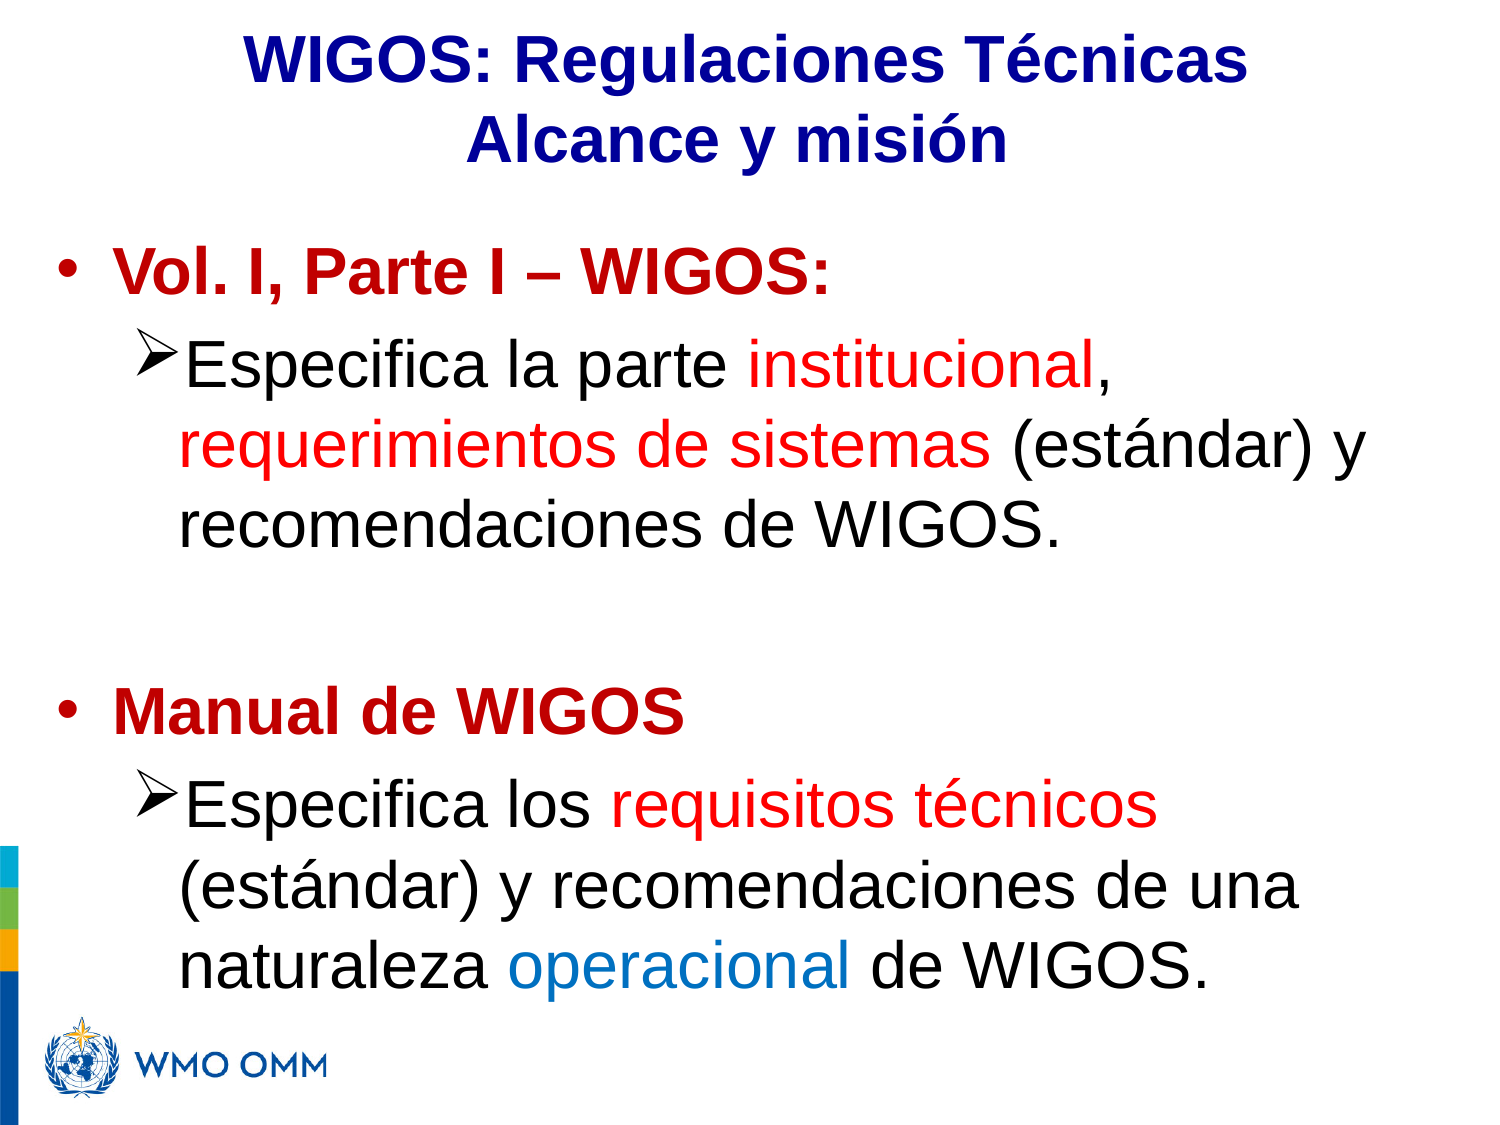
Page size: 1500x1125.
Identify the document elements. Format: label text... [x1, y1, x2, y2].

title WIGOS: Regulaciones Técnicas Alcance y misión [11, 30, 1483, 161]
picture [0, 845, 327, 1125]
list Vol. I, Parte I – WIGOS: Especifica la parte institucional, requerimientos de sistemas (estándar) y recomendaciones de WIGOS. Manual de WIGOS Especifica los requisitos técnicos (estándar) y recomendaciones de una naturaleza operacional de WIGOS. [41, 219, 1471, 1024]
